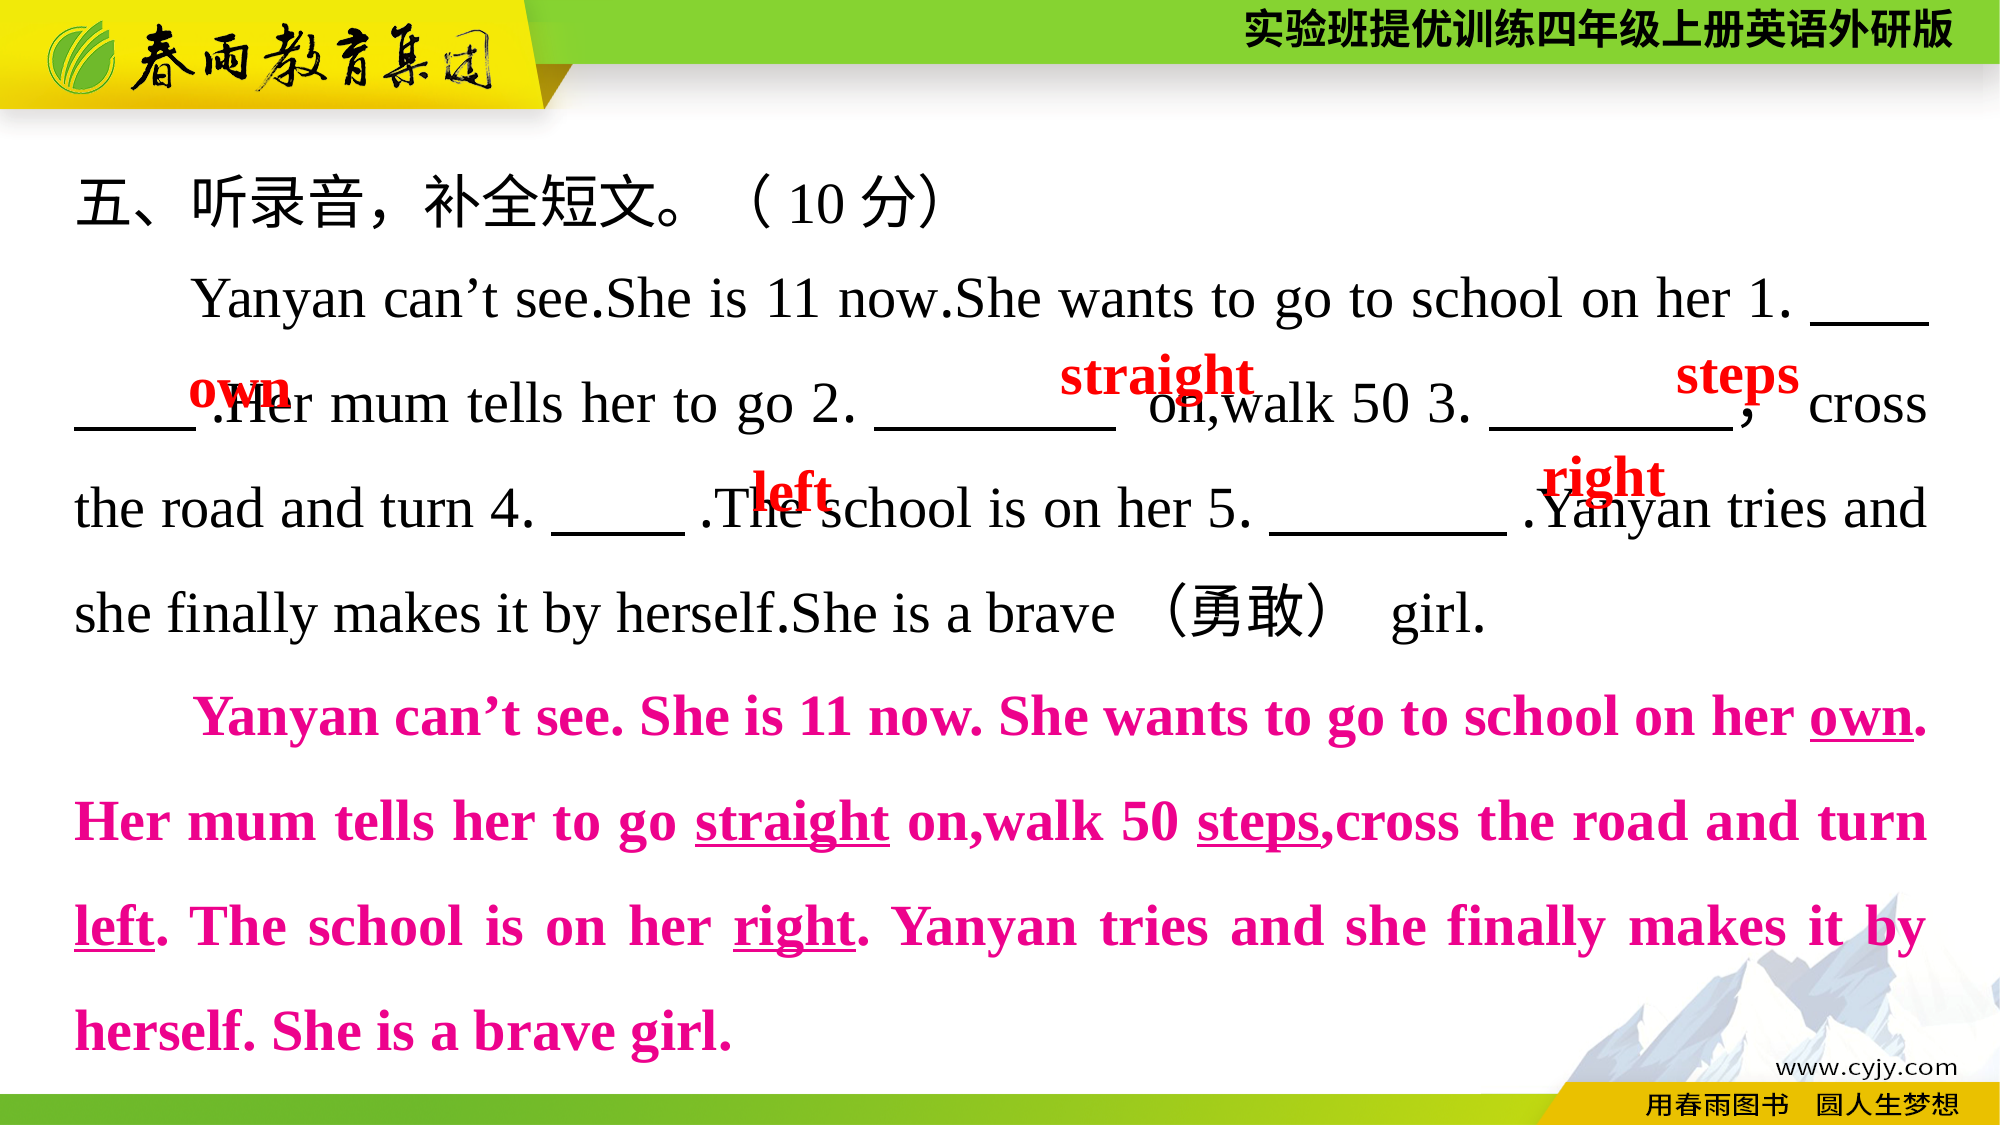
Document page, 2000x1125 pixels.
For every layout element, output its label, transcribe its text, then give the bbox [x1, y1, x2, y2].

picture [0, 0, 2000, 1125]
text_box own [173, 342, 308, 427]
text_box straight [1045, 329, 1271, 414]
text_box Yanyan can’t see.She is 11 now.She wants to go to school on her 1. .Her mum tells her to go 2. on,walk 50 3. ，cross the road and turn 4. .The school is on her 5. .Yanyan tries and she finally makes it by herself.She is a brave（勇敢） girl. [59, 216, 1944, 652]
list 五、听录音，补全短文。（10分） [59, 122, 1944, 216]
text_box Yanyan can’t see. She is 11 now. She wants to go to school on her own. Her mum tells her to go straight on,walk 50 steps,cross the road and turn left. The school is on her right. Yanyan tries and she finally makes it by herself. She is a brave girl. [59, 652, 1944, 1070]
text_box left [737, 445, 849, 531]
text_box right [1527, 431, 1681, 516]
text_box steps [1662, 327, 1816, 413]
